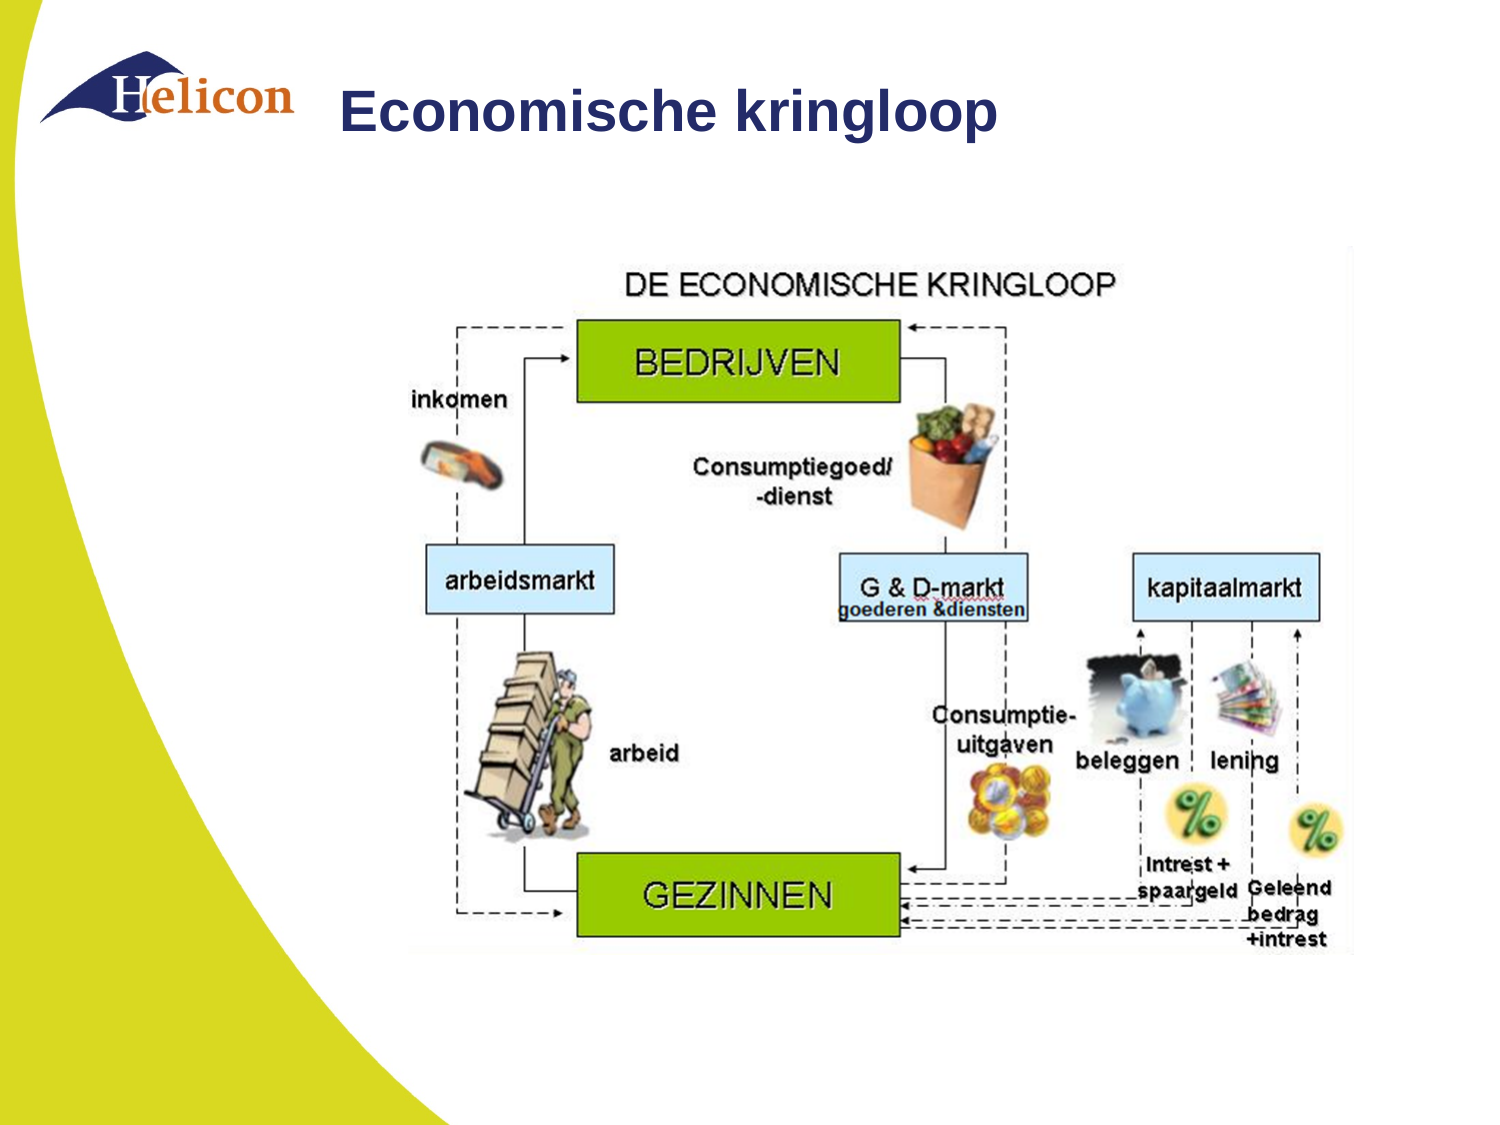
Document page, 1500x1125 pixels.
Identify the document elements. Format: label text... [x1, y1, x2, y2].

picture [0, 0, 1500, 1125]
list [407, 246, 1354, 955]
title Economische kringloop [324, 54, 1415, 161]
